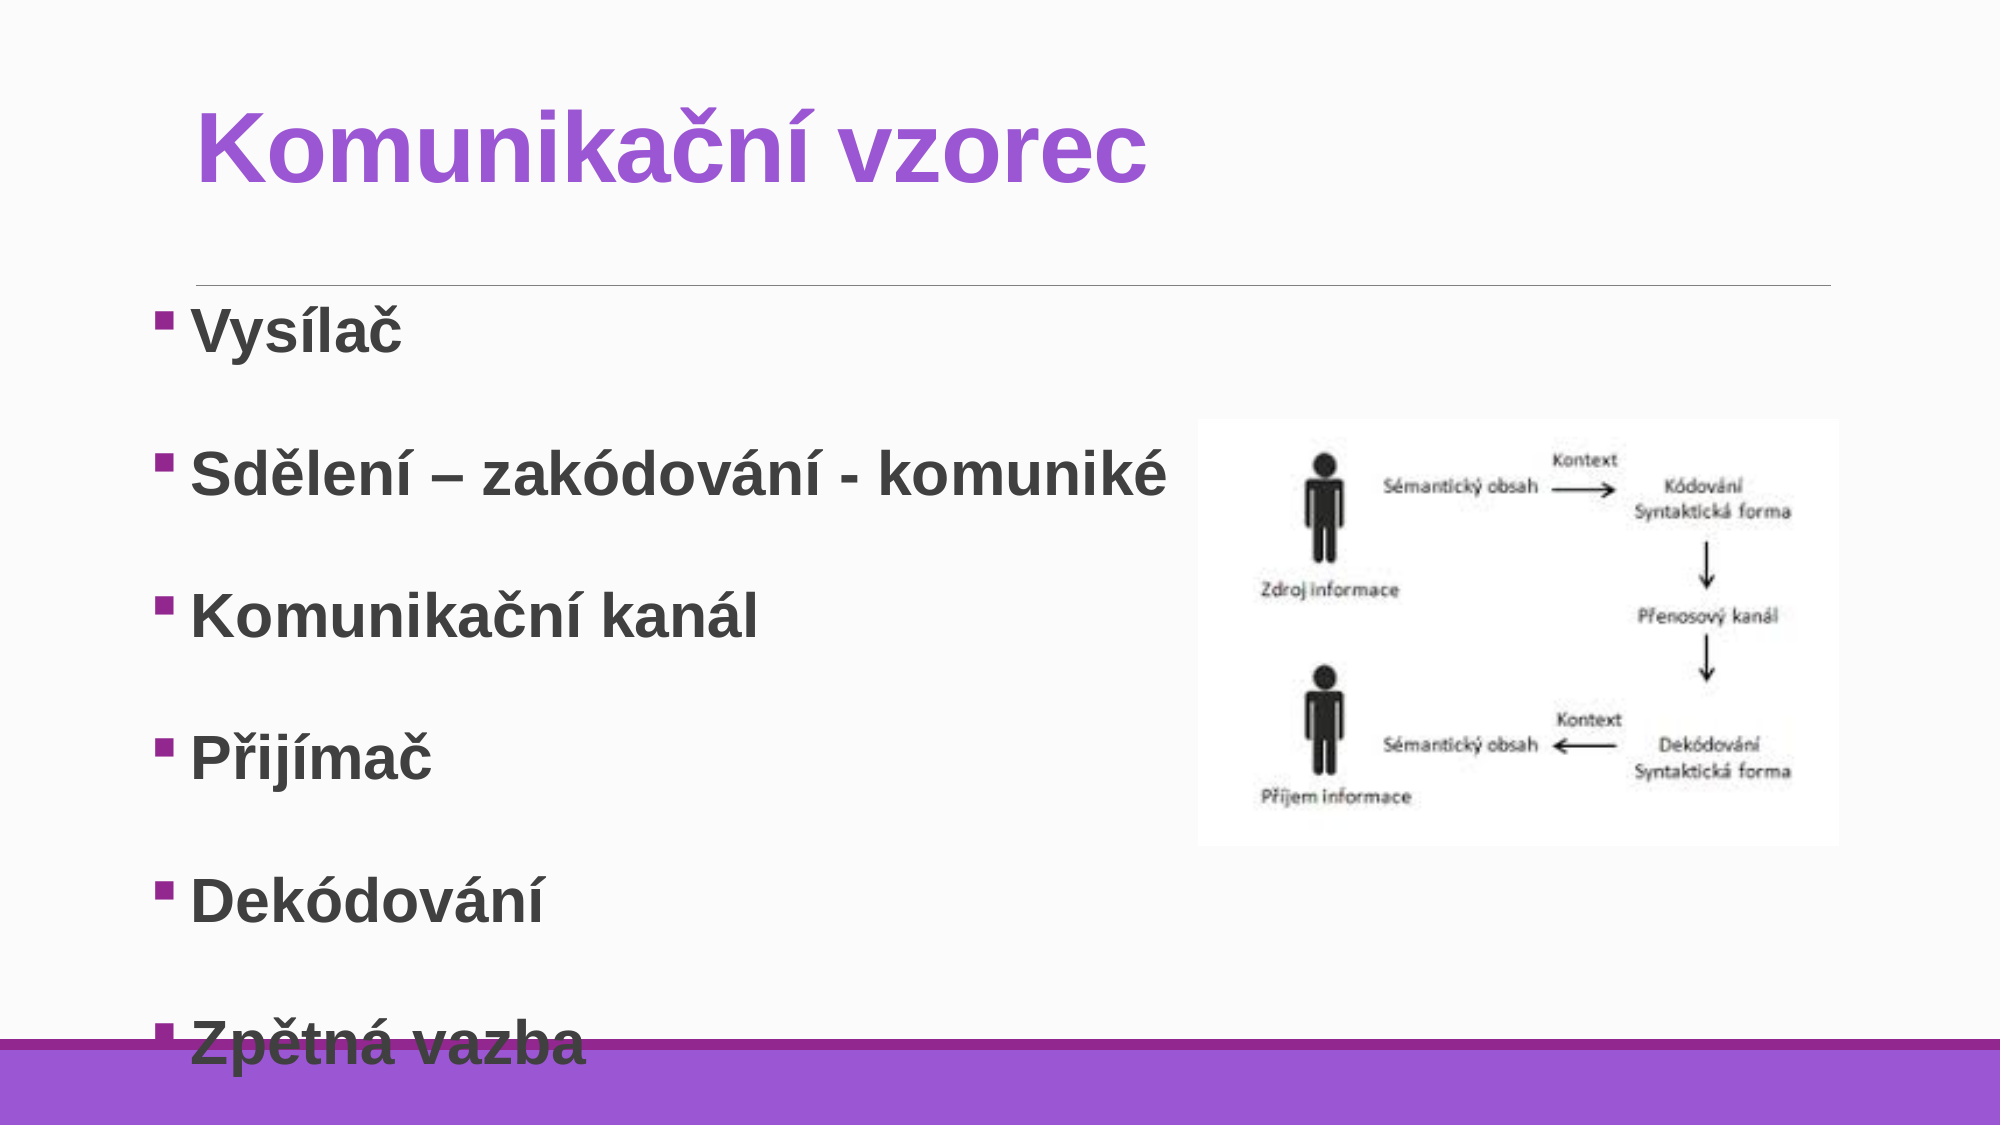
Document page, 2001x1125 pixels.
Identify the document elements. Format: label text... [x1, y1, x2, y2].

list Vysílač Sdělení – zakódování - komuniké Komunikační kanál Přijímač Dekódování Zpětná vazba [149, 291, 1850, 1090]
picture [1198, 419, 1839, 846]
title Komunikační vzorec [180, 0, 1831, 211]
